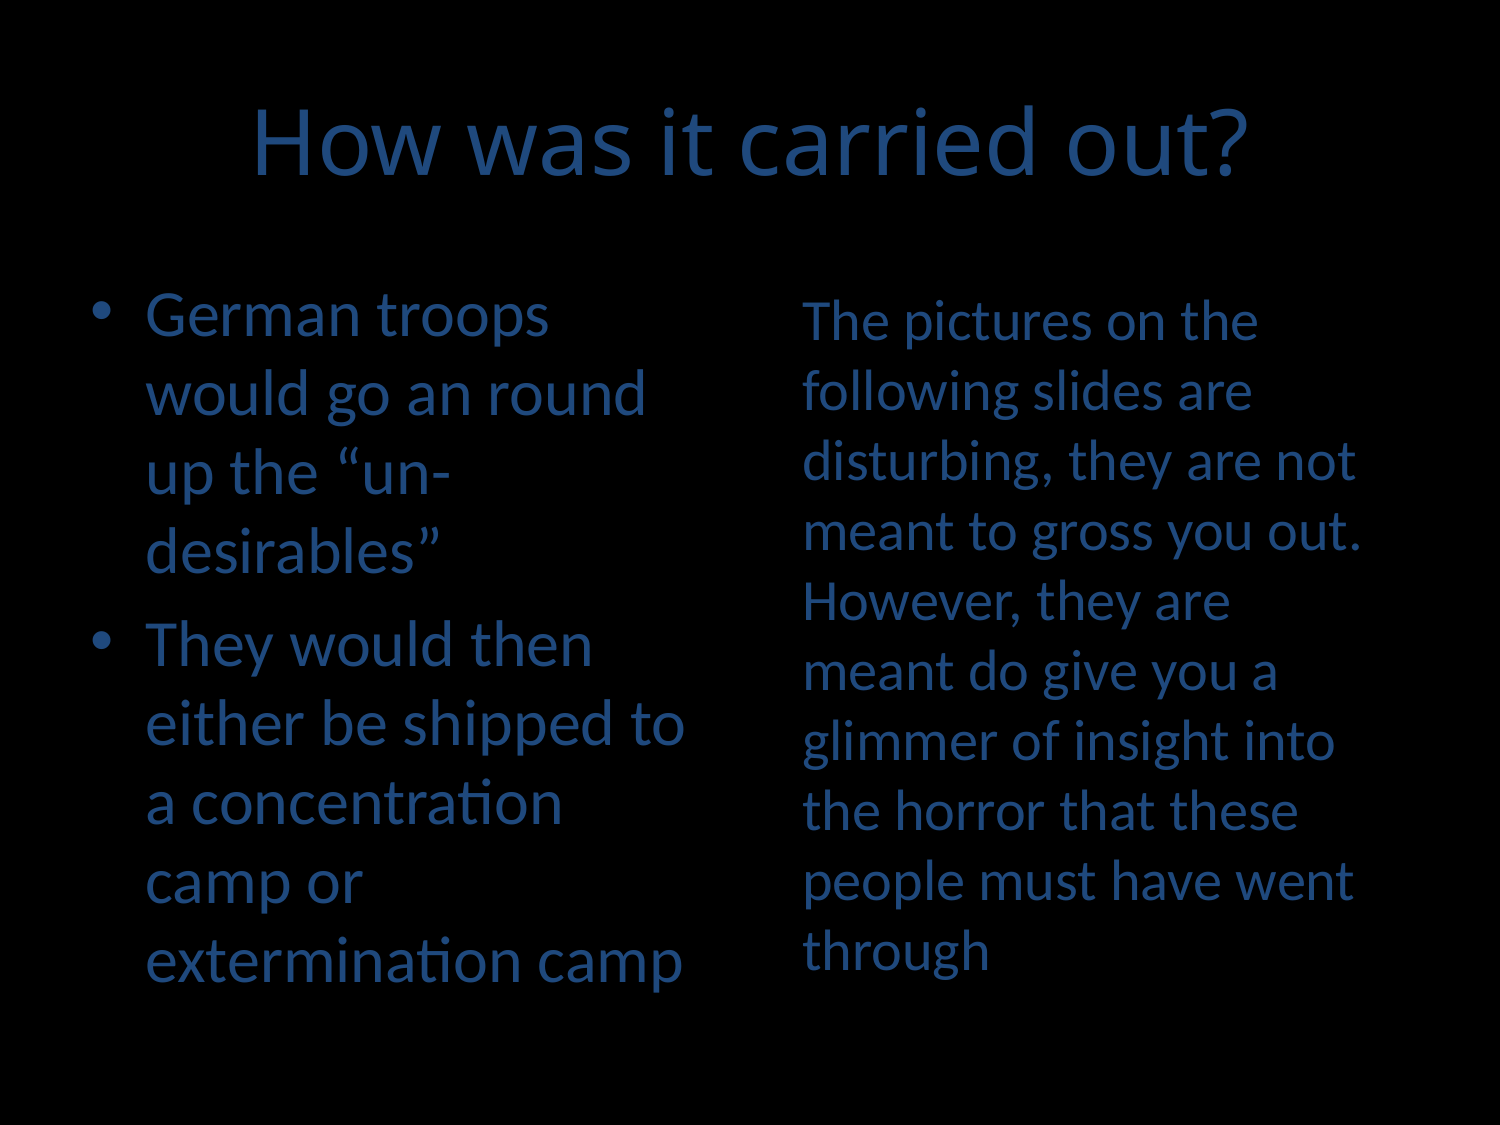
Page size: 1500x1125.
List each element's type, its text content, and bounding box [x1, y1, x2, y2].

text_box The pictures on the following slides are disturbing, they are not meant to gross you out. However, they are meant do give you a glimmer of insight into the horror that these people must have went through [787, 274, 1400, 990]
list German troops would go an round up the “un-desirables” They would then either be shipped to a concentration camp or extermination camp [75, 262, 738, 1005]
title How was it carried out? [75, 45, 1425, 233]
